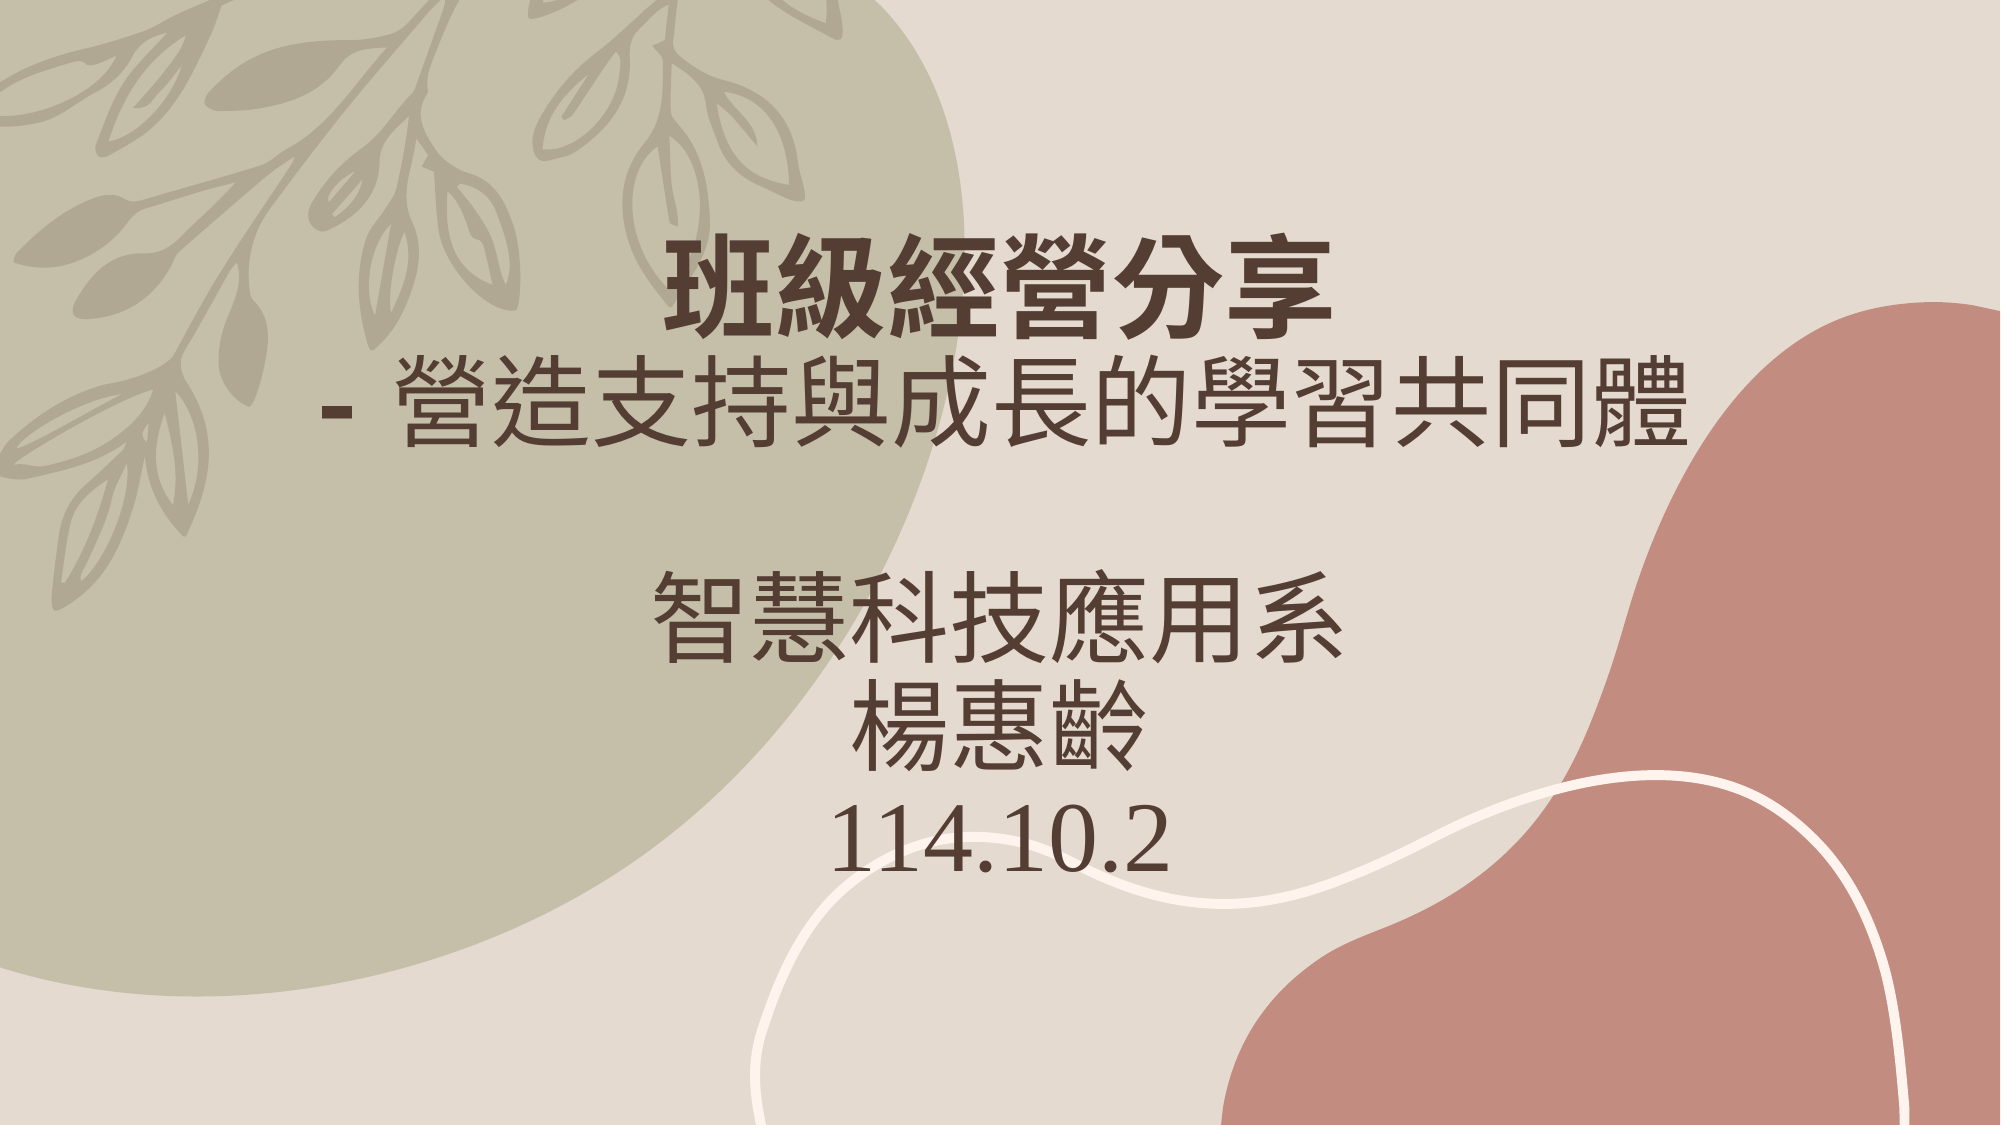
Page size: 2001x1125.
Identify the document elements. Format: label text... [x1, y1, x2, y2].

title 班級經營分享 -營造支持與成長的學習共同體 智慧科技應用系 楊惠齡 114.10.2 [150, 149, 1850, 975]
